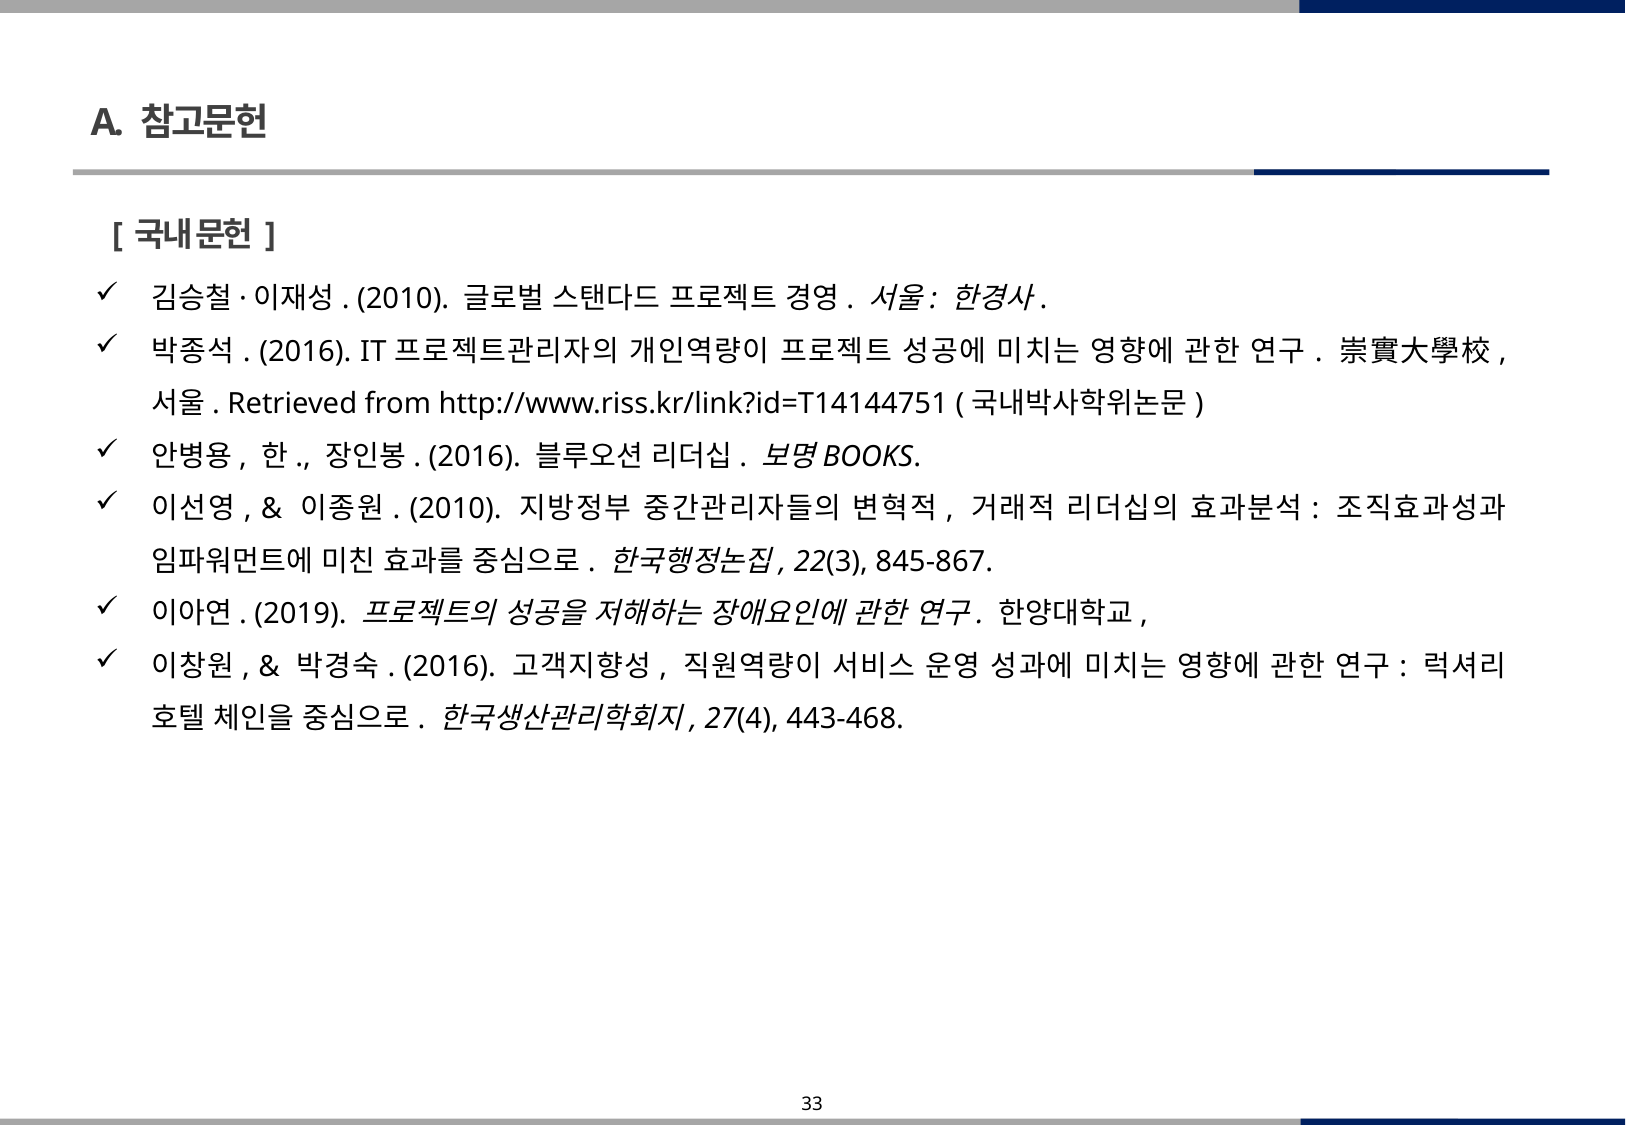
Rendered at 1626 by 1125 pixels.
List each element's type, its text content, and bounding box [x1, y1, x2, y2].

text_box A. 참고문헌 [75, 90, 1541, 150]
text_box [국내 문헌] [91, 205, 1557, 261]
text_box 김승철·이재성. (2010). 글로벌 스탠다드 프로젝트 경영. 서울: 한경사. 박종석. (2016). IT프로젝트관리자의 개인역량이 프로젝트 성공에 미치는 영향에 관한 연구. 崇實大學校, 서울. Retrieved from http://www.riss.kr/link?id=T14144751 (국내박사학위논문) 안병용, 한., 장인봉. (2016). 블루오션 리더십. 보명BOOKS. 이선영, & 이종원. (2010). 지방정부 중간관리자들의 변혁적, 거래적 리더십의 효과분석: 조직효과성과 임파워먼트에 미친 효과를 중심으로. 한국행정논집, 22(3), 845-867. 이아연. (2019). 프로젝트의 성공을 저해하는 장애요인에 관한 연구. 한양대학교, 이창원, & 박경숙. (2016). 고객지향성, 직원역량이 서비스 운영 성과에 미치는 영향에 관한 연구: 럭셔리 호텔 체인을 중심으로. 한국생산관리학회지, 27(4), 443-468. [80, 219, 1522, 742]
